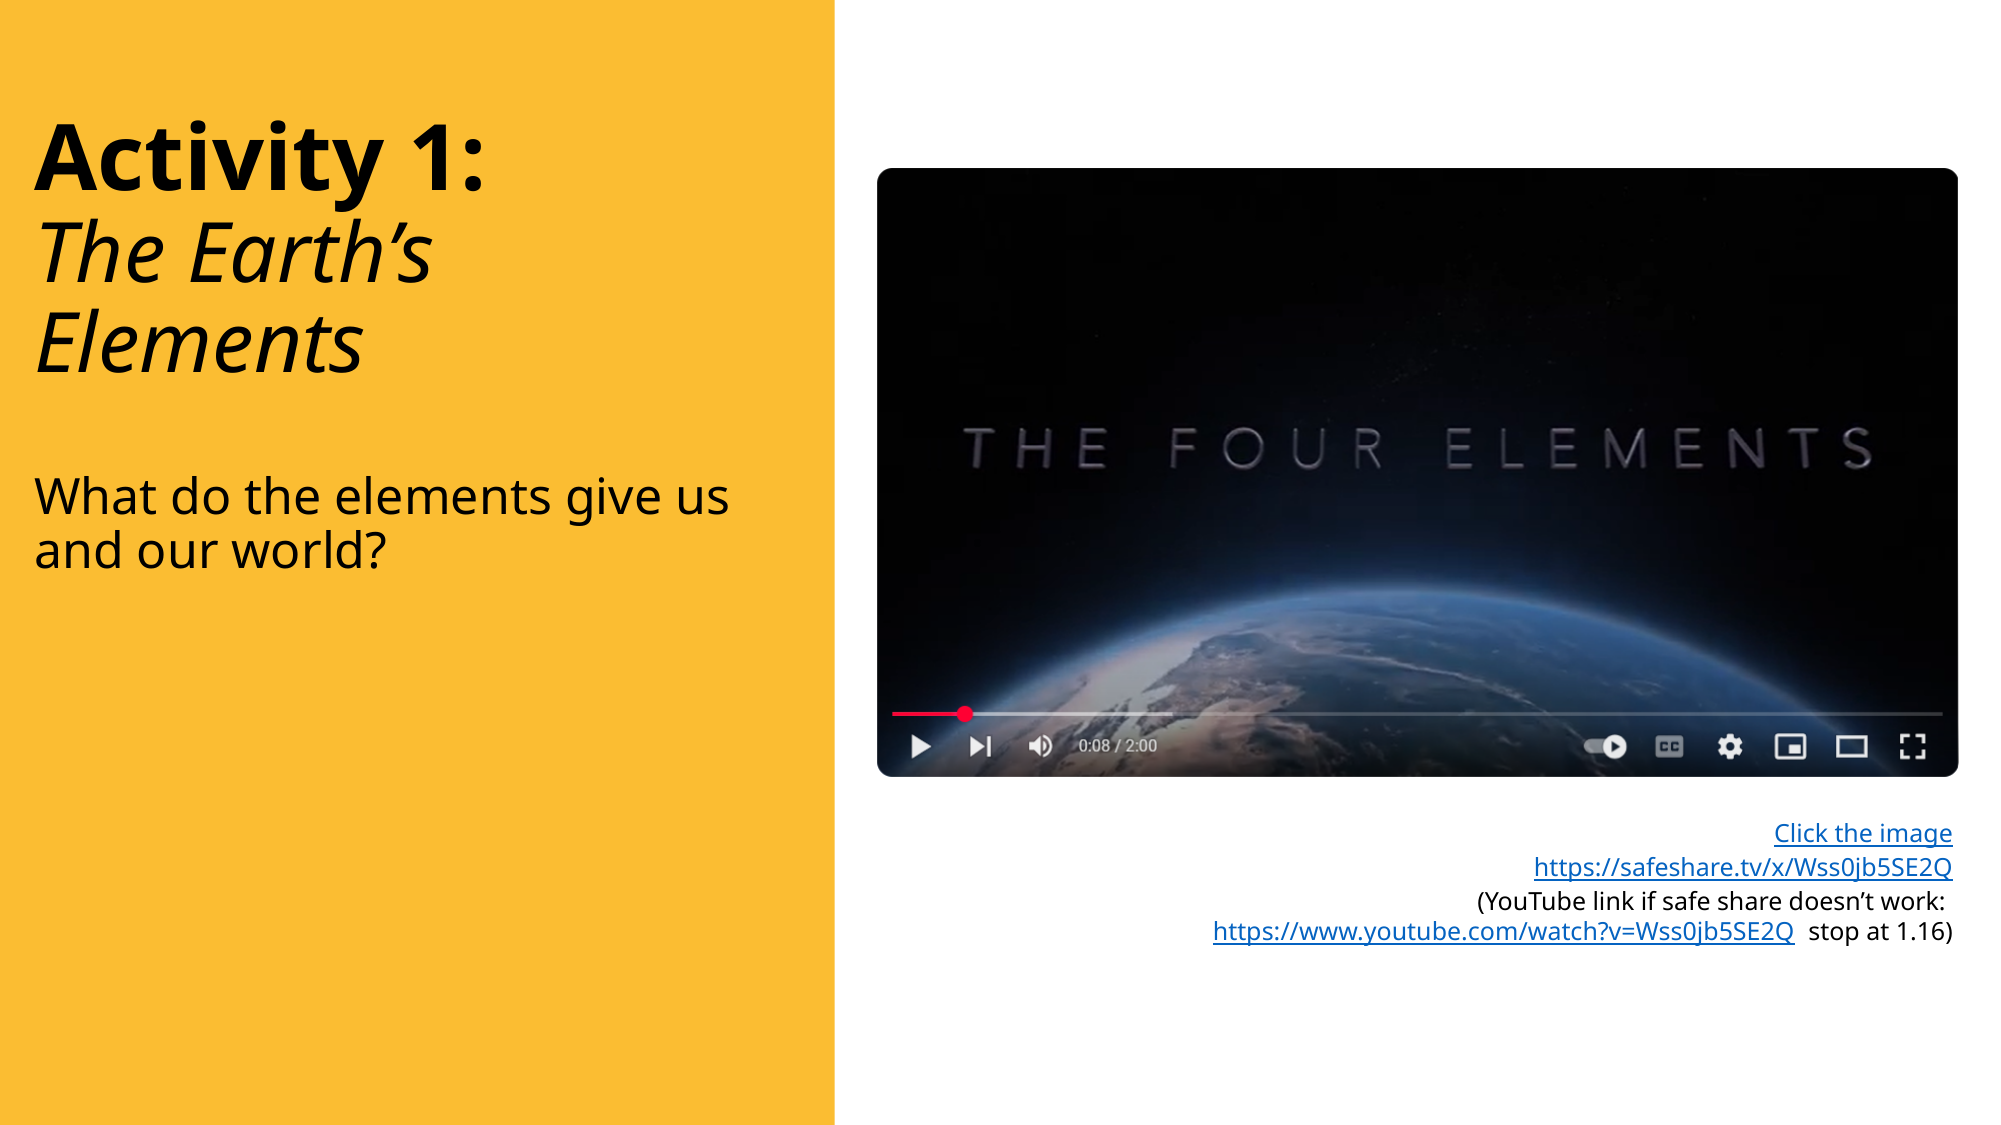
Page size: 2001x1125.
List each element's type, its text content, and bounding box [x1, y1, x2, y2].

picture [866, 165, 1968, 785]
text_box Activity 1: The Earth’s Elements What do the elements give us and our world? [19, 104, 834, 731]
text_box [834, 0, 2000, 1125]
text_box Click the image https://safeshare.tv/x/Wss0jb5SE2Q (YouTube link if safe share doesn’t work: https://www.youtube.com/watch?v=Wss0jb5SE2Q stop at 1.16) [1177, 810, 1968, 958]
